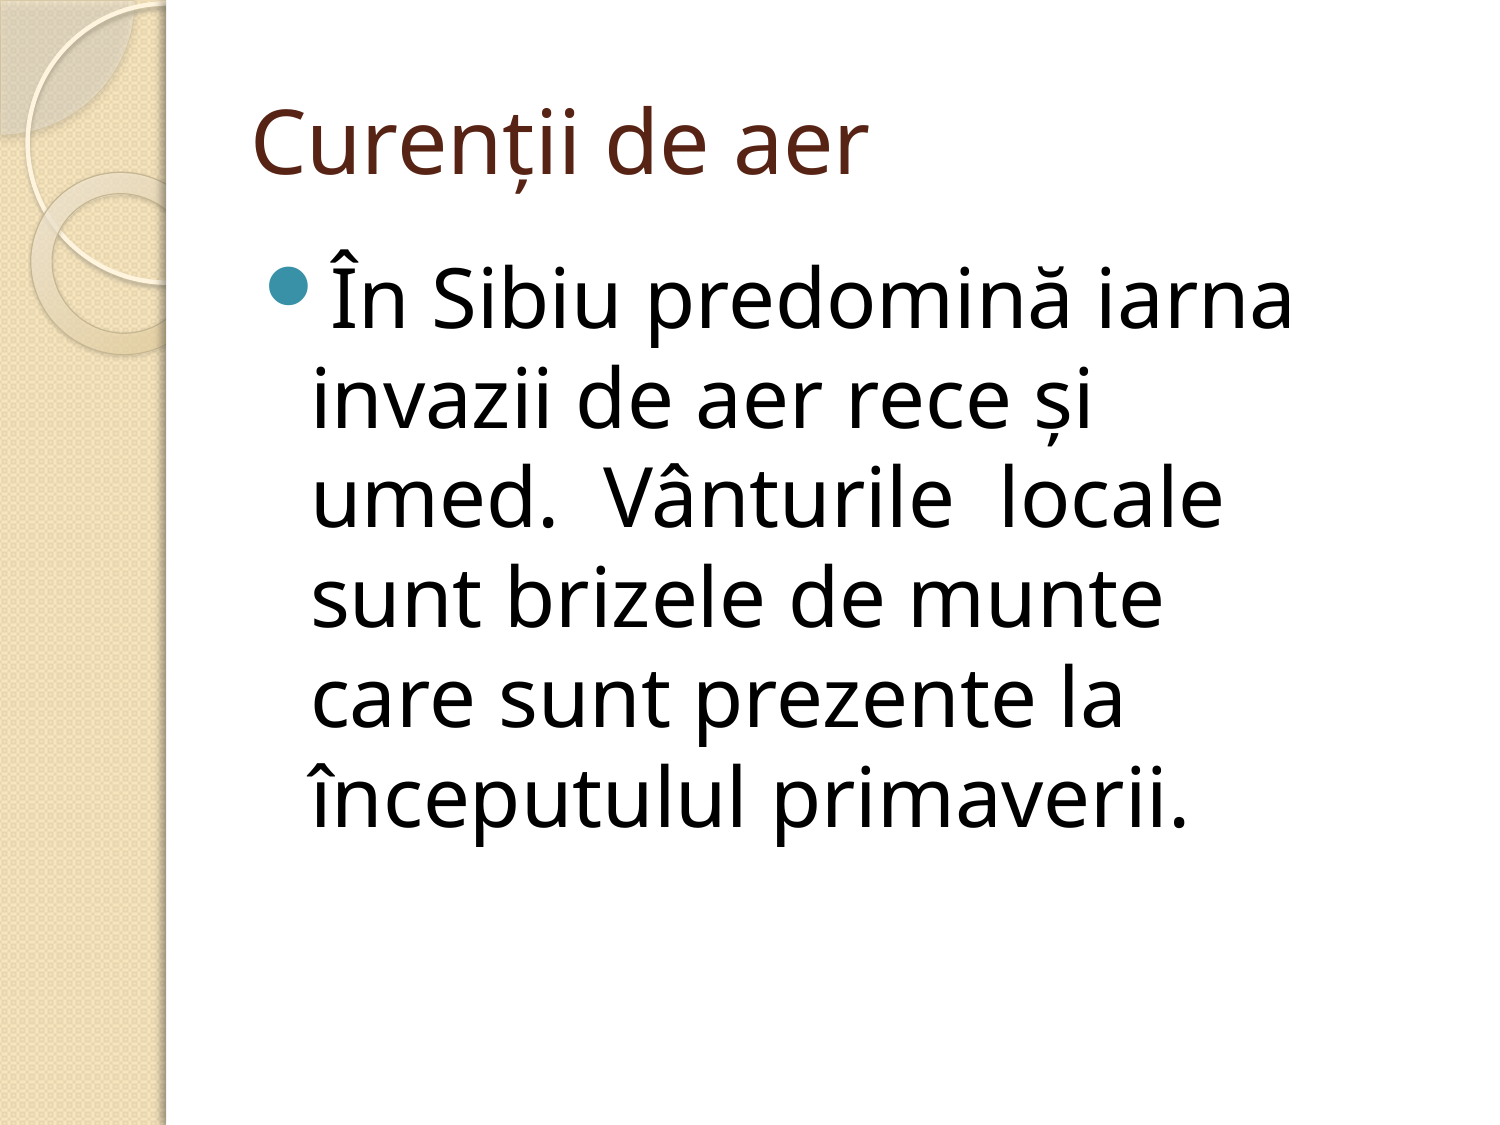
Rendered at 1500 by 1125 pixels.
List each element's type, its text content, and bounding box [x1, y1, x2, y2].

list În Sibiu predomină iarna invazii de aer rece și umed. Vânturile locale sunt brizele de munte care sunt prezente la începutulul primaverii. [235, 237, 1360, 879]
title Curenții de aer [235, 45, 1466, 233]
